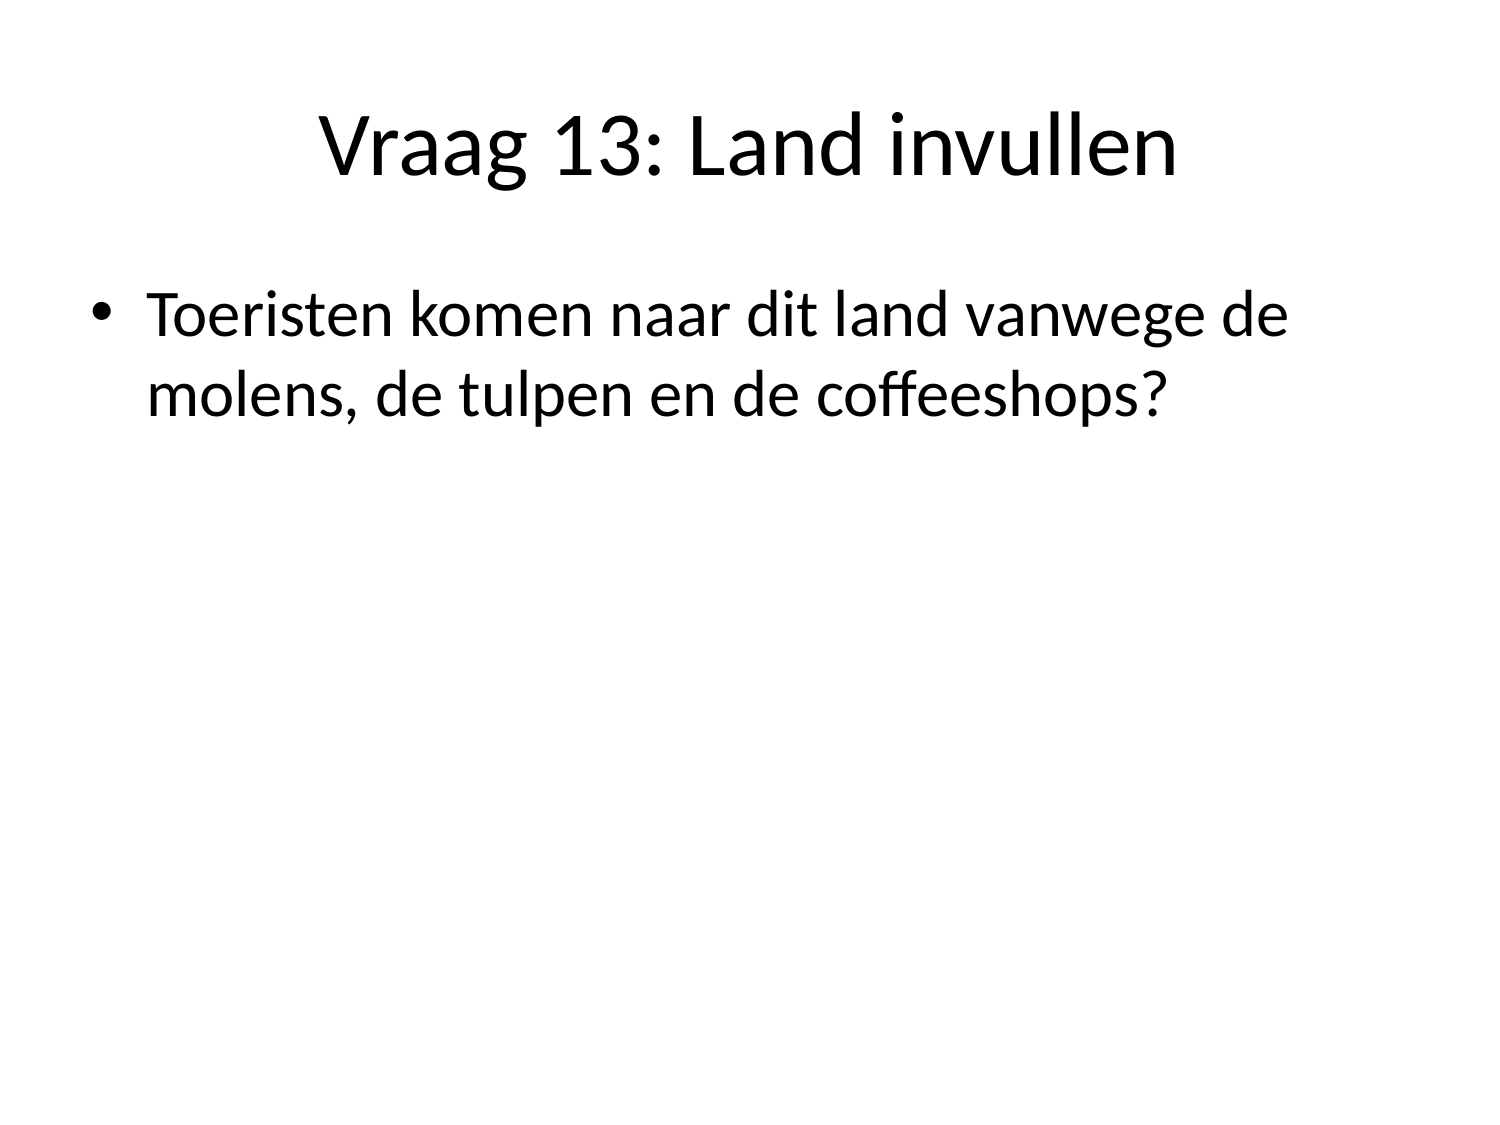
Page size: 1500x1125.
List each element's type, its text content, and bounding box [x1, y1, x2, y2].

title Vraag 13: Land invullen [75, 45, 1425, 233]
list Toeristen komen naar dit land vanwege de molens, de tulpen en de coffeeshops? [75, 262, 1425, 1005]
